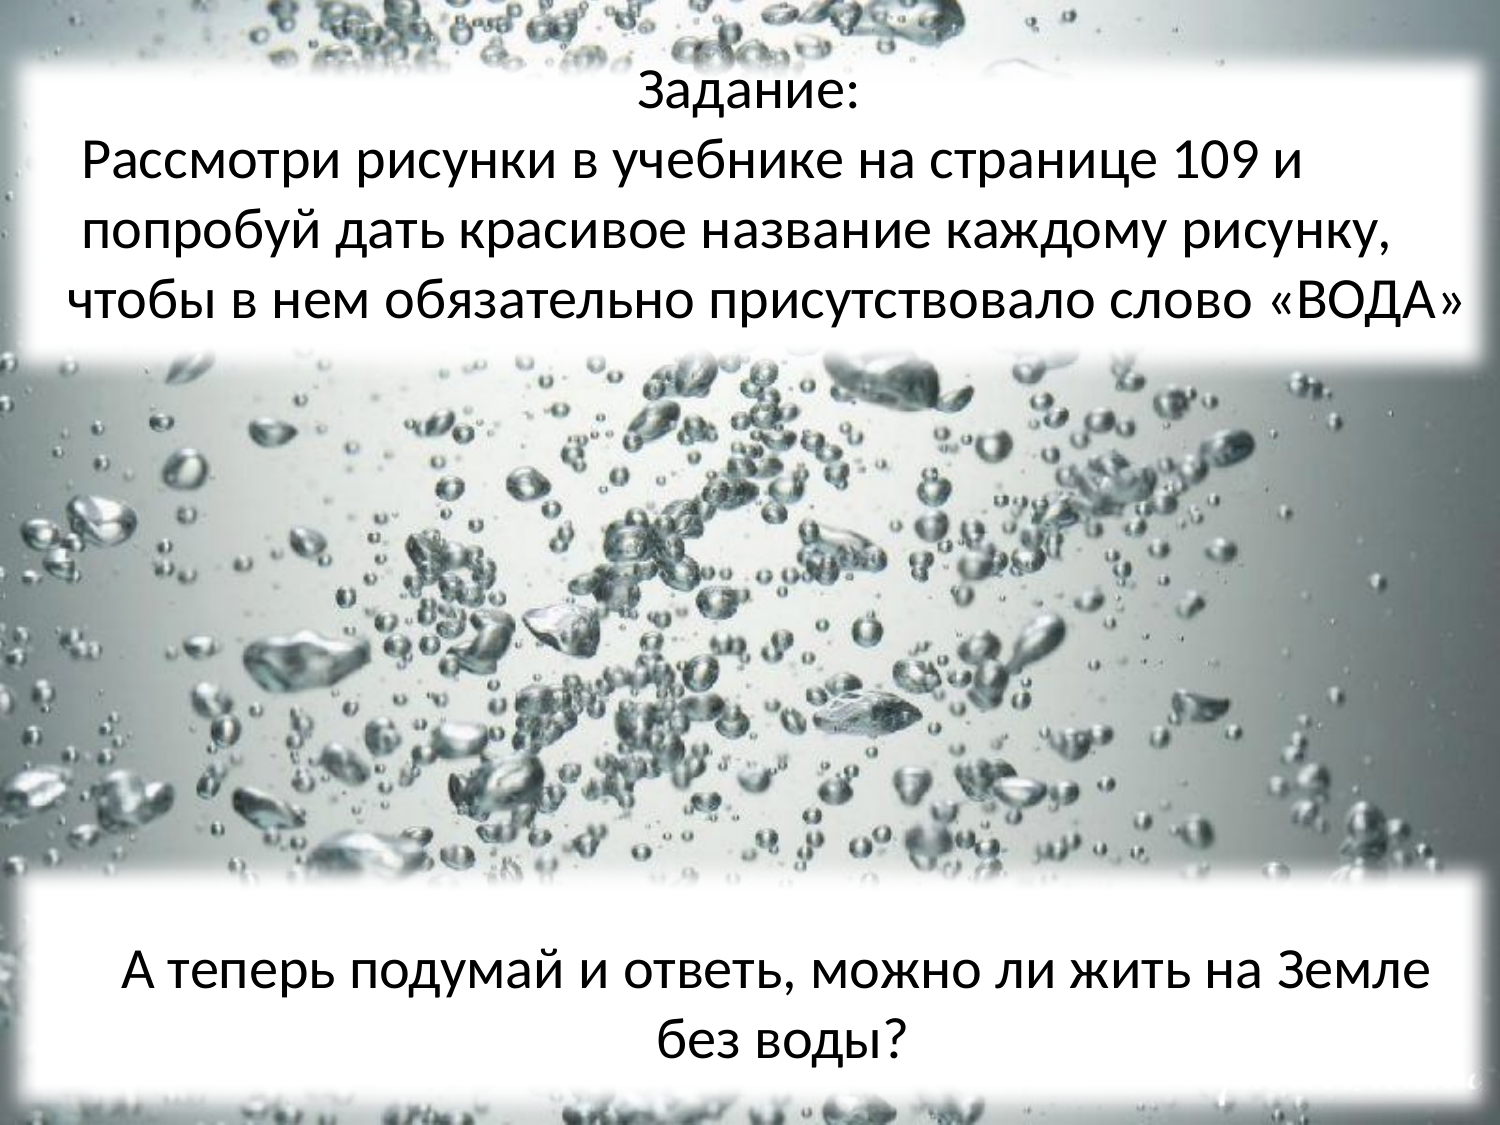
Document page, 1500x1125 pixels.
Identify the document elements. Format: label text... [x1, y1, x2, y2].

text_box Задание: Рассмотри рисунки в учебнике на странице 109 и попробуй дать красивое название каждому рисунку, чтобы в нем обязательно присутствовало слово «ВОДА» [37, 80, 1466, 347]
text_box А теперь подумай и ответь, можно ли жить на Земле без воды? [36, 889, 1467, 1089]
picture [0, 0, 1500, 1125]
